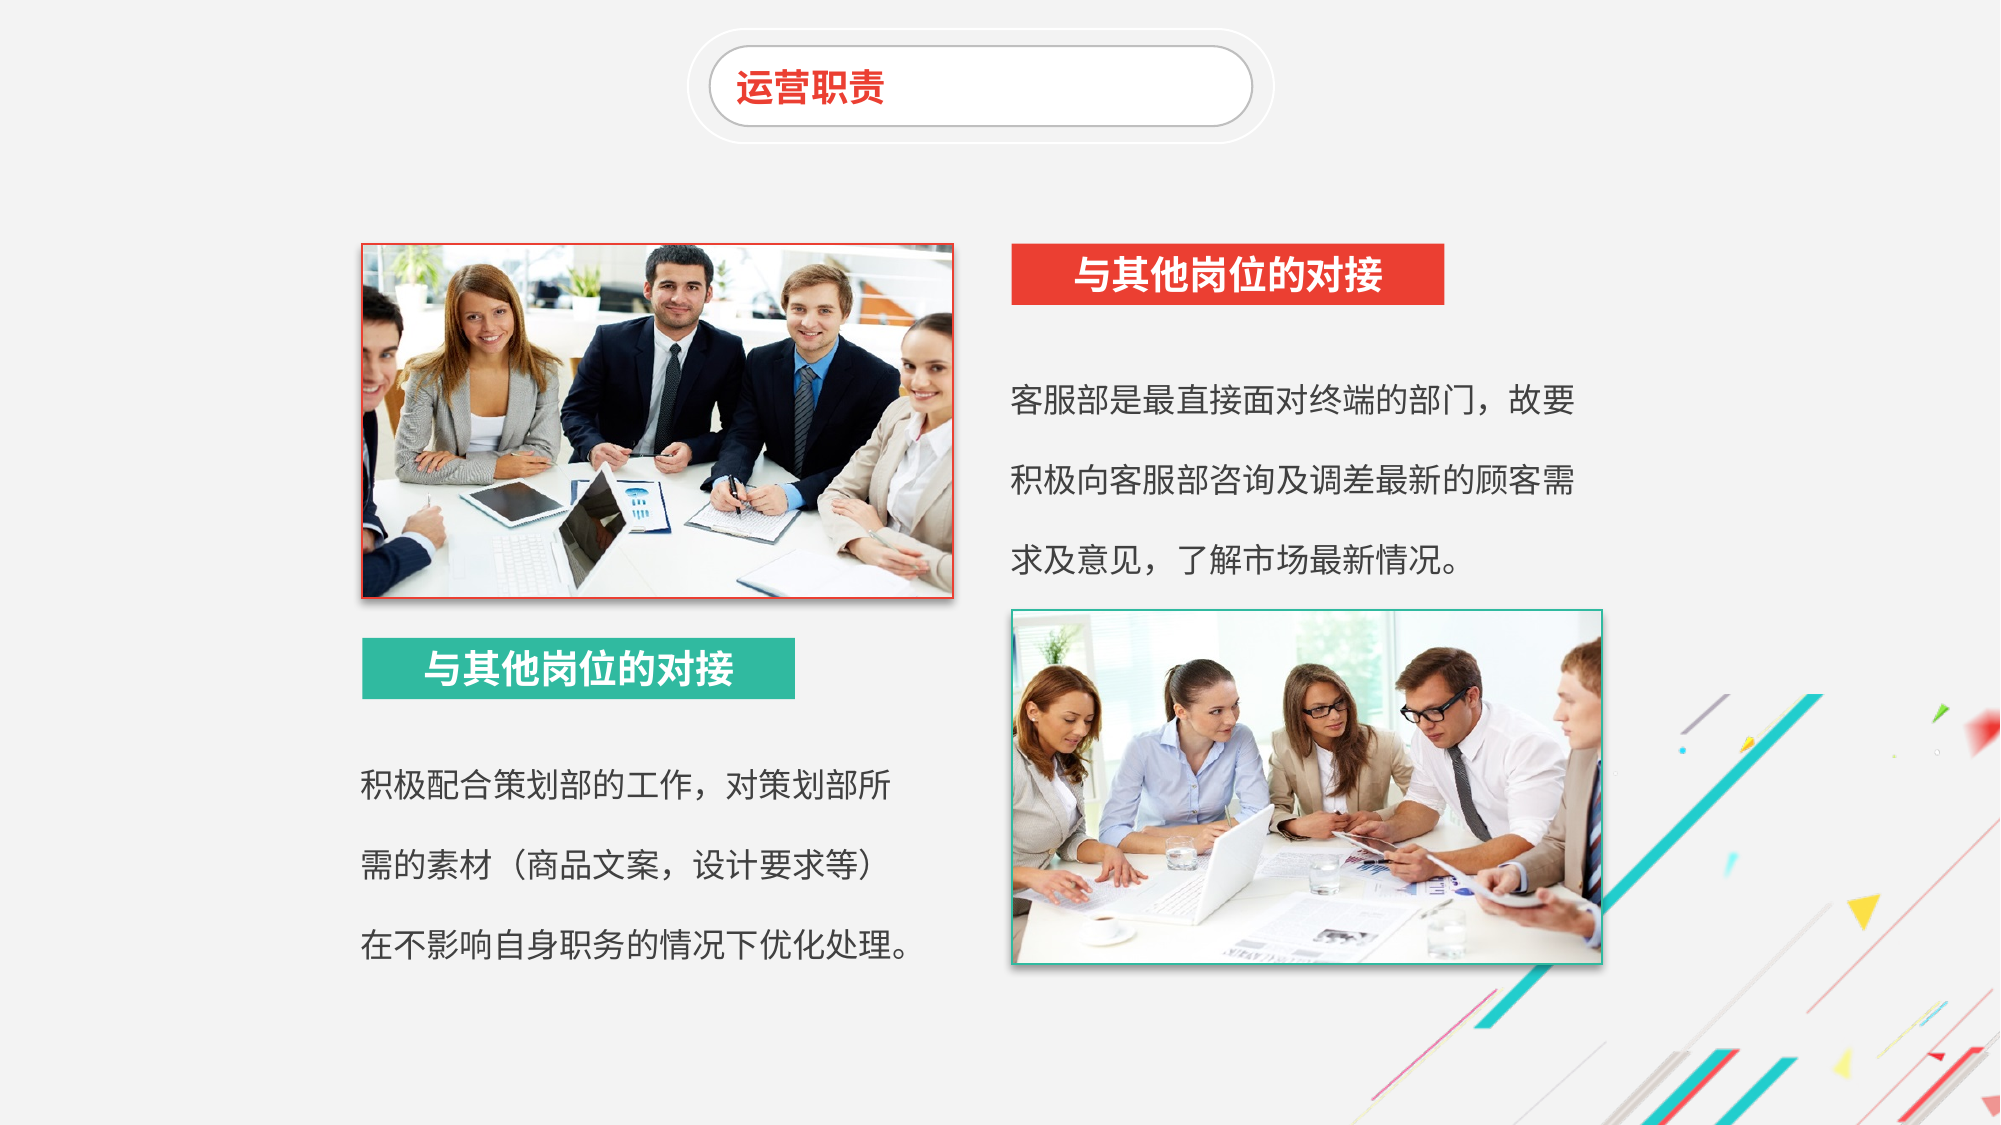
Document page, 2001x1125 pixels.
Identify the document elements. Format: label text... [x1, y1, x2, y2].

text_box [1011, 609, 1603, 965]
text_box 与其他岗位的对接 [362, 637, 795, 700]
text_box 与其他岗位的对接 [1011, 243, 1445, 305]
picture [0, 0, 2001, 1125]
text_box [687, 29, 1275, 144]
text_box [361, 243, 954, 599]
text_box 积极配合策划部的工作，对策划部所需的素材（商品文案，设计要求等）在不影响自身职务的情况下优化处理。 [345, 716, 936, 1051]
text_box 客服部是最直接面对终端的部门，故要积极向客服部咨询及调差最新的顾客需求及意见，了解市场最新情况。 [995, 332, 1603, 587]
